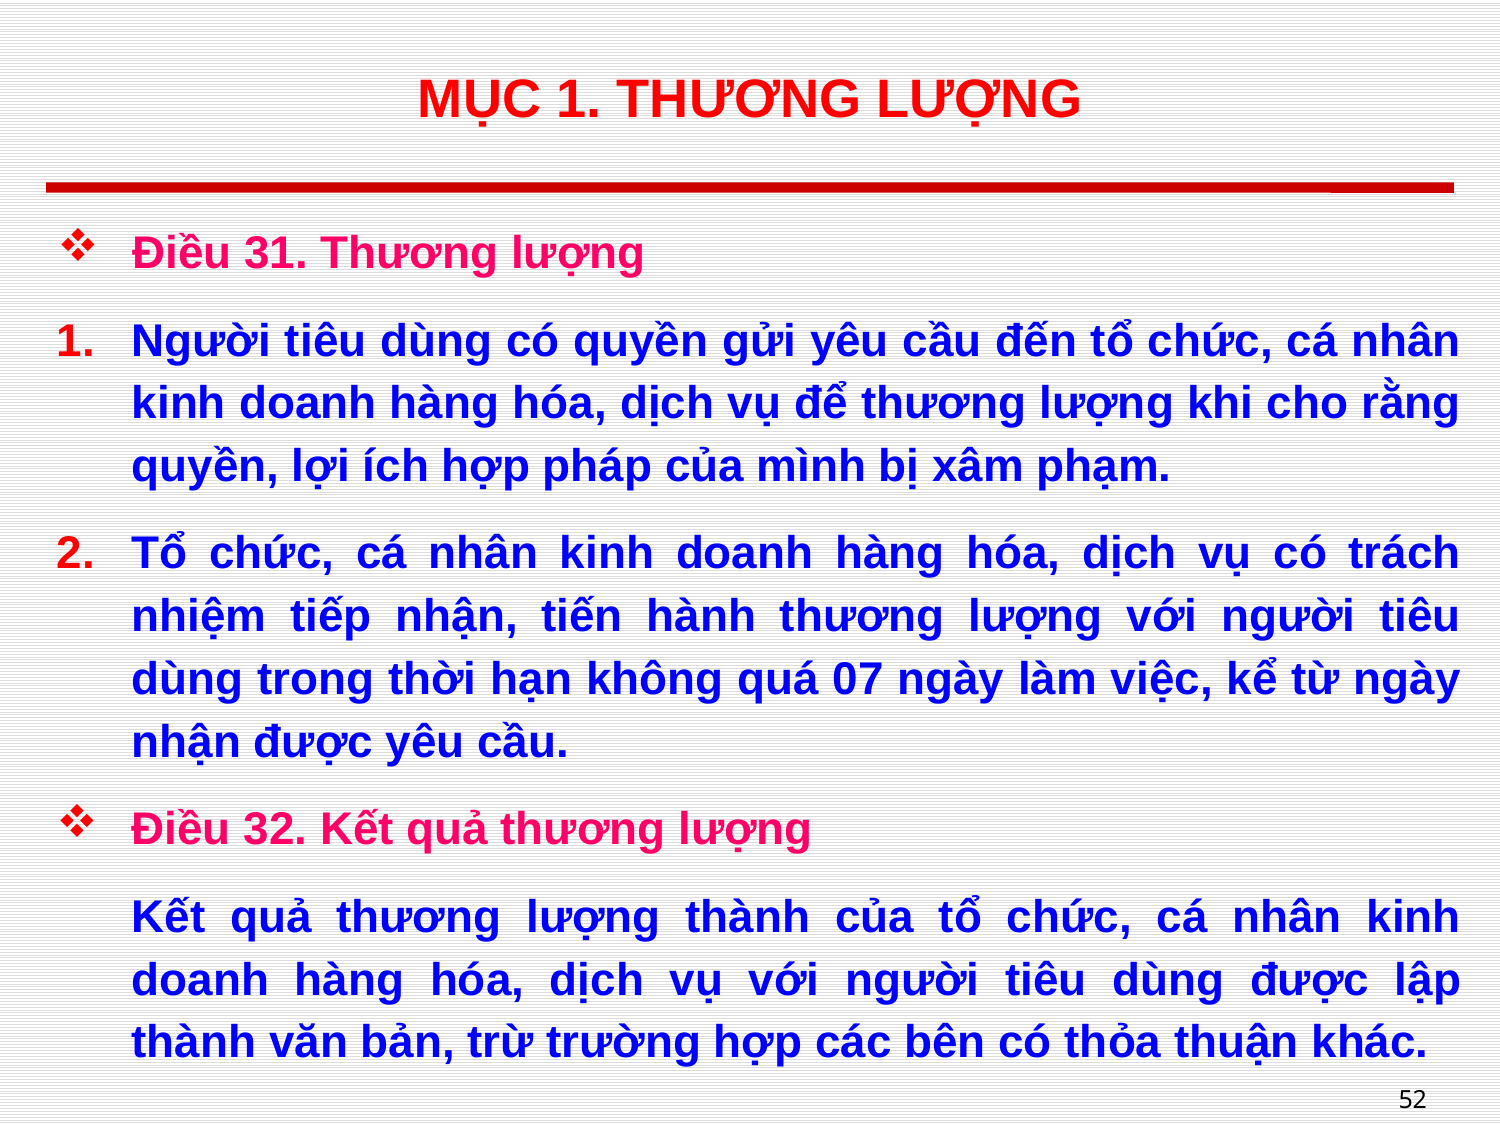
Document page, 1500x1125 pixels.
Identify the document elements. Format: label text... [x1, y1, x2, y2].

title MỤC 1. THƯƠNG LƯỢNG [38, 24, 1463, 163]
text_box Điều 31. Thương lượng Người tiêu dùng có quyền gửi yêu cầu đến tổ chức, cá nhân kinh doanh hàng hóa, dịch vụ để thương lượng khi cho rằng quyền, lợi ích hợp pháp của mình bị xâm phạm. Tổ chức, cá nhân kinh doanh hàng hóa, dịch vụ có trách nhiệm tiếp nhận, tiến hành thương lượng với người tiêu dùng trong thời hạn không quá 07 ngày làm việc, kể từ ngày nhận được yêu cầu. Điều 32. Kết quả thương lượng Kết quả thương lượng thành của tổ chức, cá nhân kinh doanh hàng hóa, dịch vụ với người tiêu dùng được lập thành văn bản, trừ trường hợp các bên có thỏa thuận khác. [23, 199, 1477, 1088]
